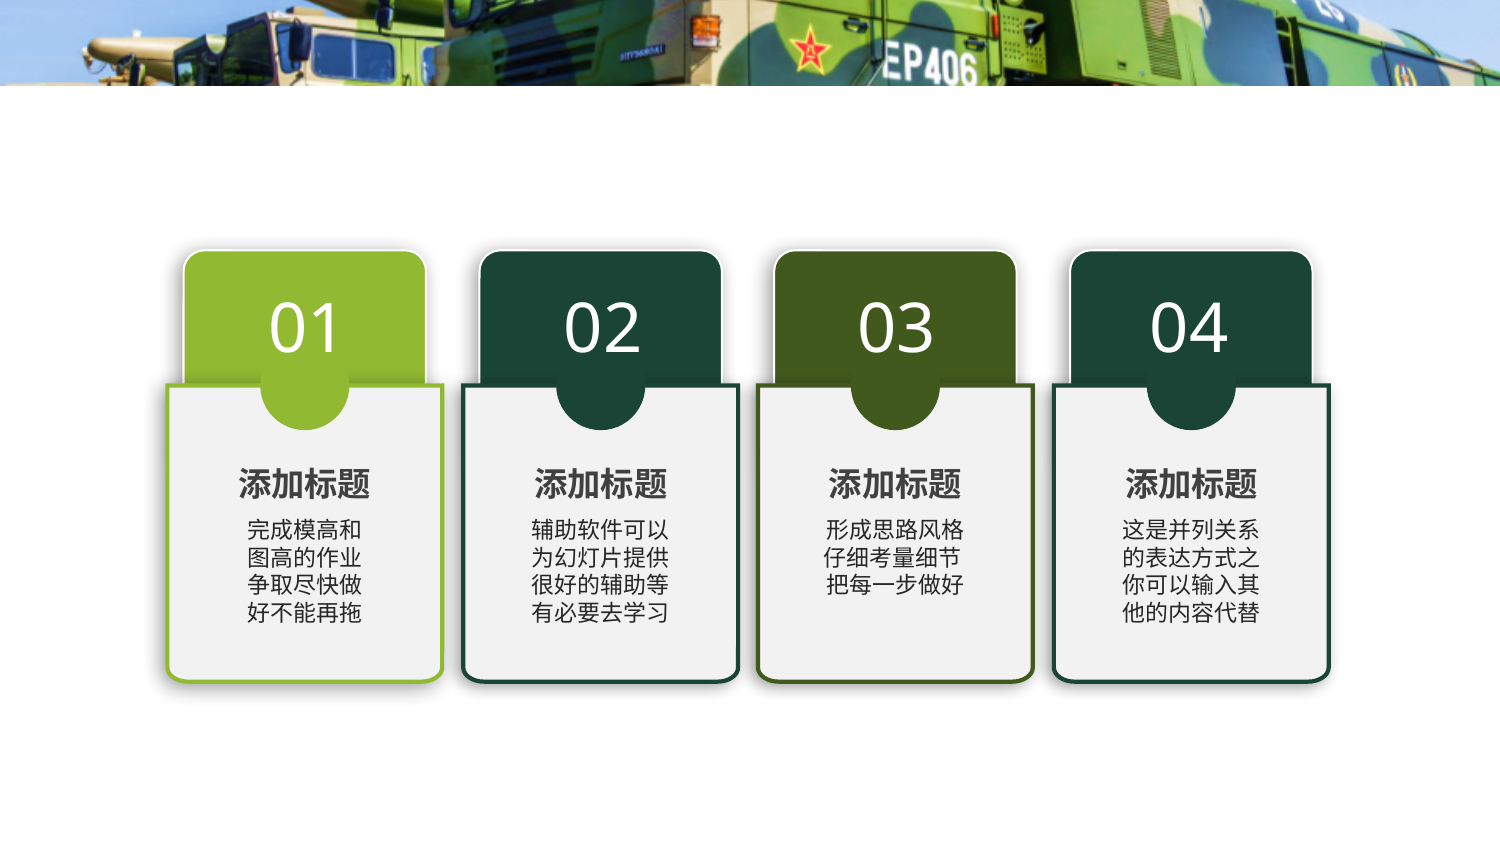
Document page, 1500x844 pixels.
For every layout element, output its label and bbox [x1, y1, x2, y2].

text_box [1053, 250, 1329, 682]
text_box [463, 250, 739, 682]
picture [0, 0, 1500, 86]
text_box [167, 250, 443, 682]
text_box [757, 250, 1033, 682]
